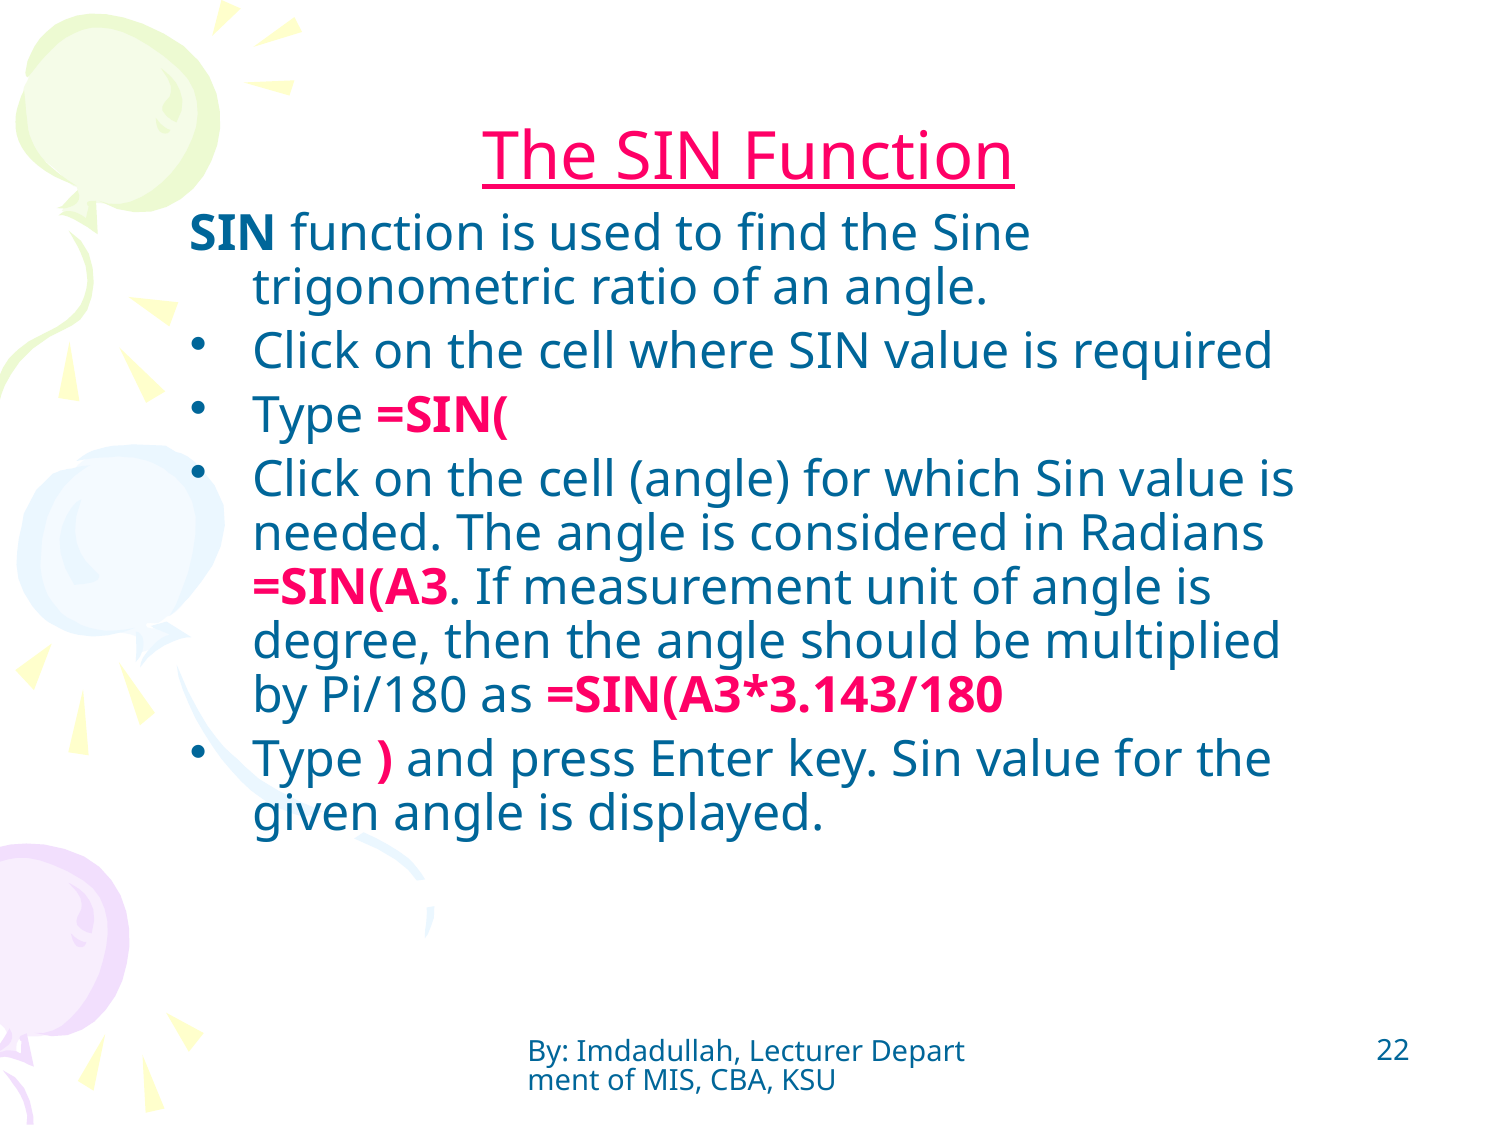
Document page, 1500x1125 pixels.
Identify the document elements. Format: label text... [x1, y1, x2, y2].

list SIN function is used to find the Sine trigonometric ratio of an angle. Click on the cell where SIN value is required Type =SIN( Click on the cell (angle) for which Sin value is needed. The angle is considered in Radians =SIN(A3. If measurement unit of angle is degree, then the angle should be multiplied by Pi/180 as =SIN(A3*3.143/180 Type ) and press Enter key. Sin value for the given angle is displayed. [174, 201, 1351, 1001]
slide_number 22 [1074, 1023, 1426, 1100]
title The SIN Function [72, 74, 1426, 201]
footer By: Imdadullah, Lecturer Department of MIS, CBA, KSU [512, 1024, 988, 1101]
